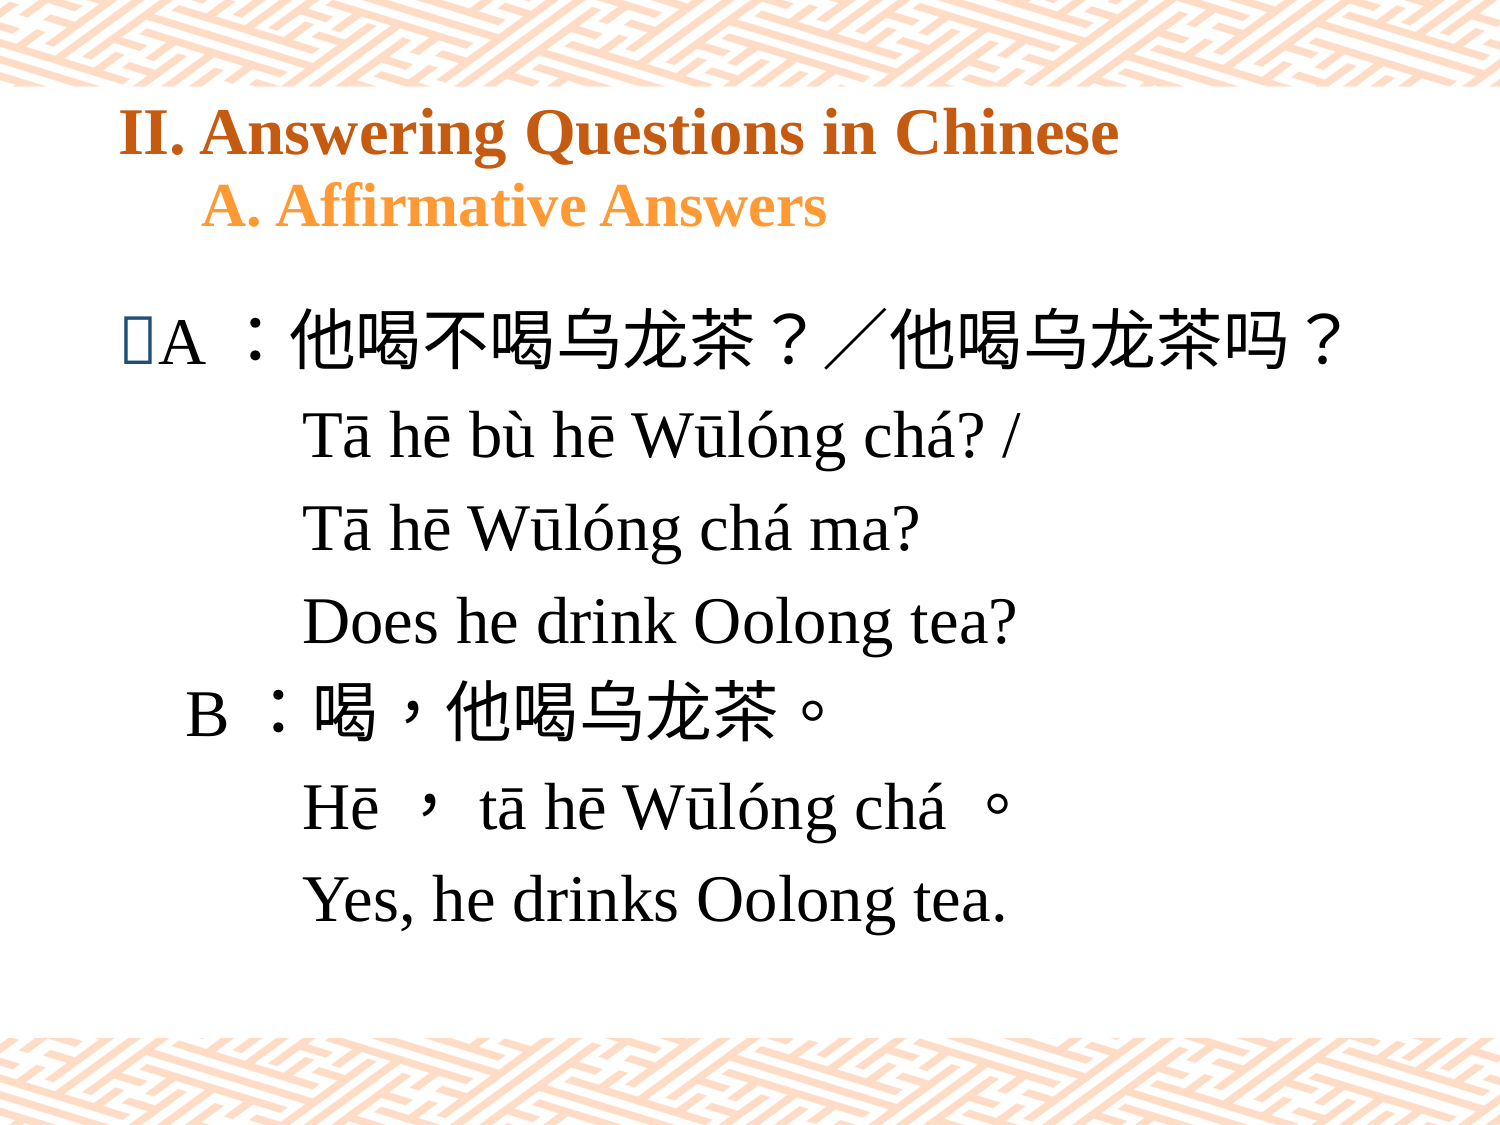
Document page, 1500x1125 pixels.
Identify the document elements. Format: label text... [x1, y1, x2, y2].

title II. Answering Questions in Chinese A. Affirmative Answers [103, 59, 1397, 278]
picture [0, 0, 1500, 1125]
list A：他喝不喝乌龙茶？／他喝乌龙茶吗？ Tā hē bù hē Wūlóng chá? / Tā hē Wūlóng chá ma? Does he drink Oolong tea? B：喝，他喝乌龙茶。 Hē，tā hē Wūlóng chá。 Yes, he drinks Oolong tea. [103, 299, 1397, 1014]
